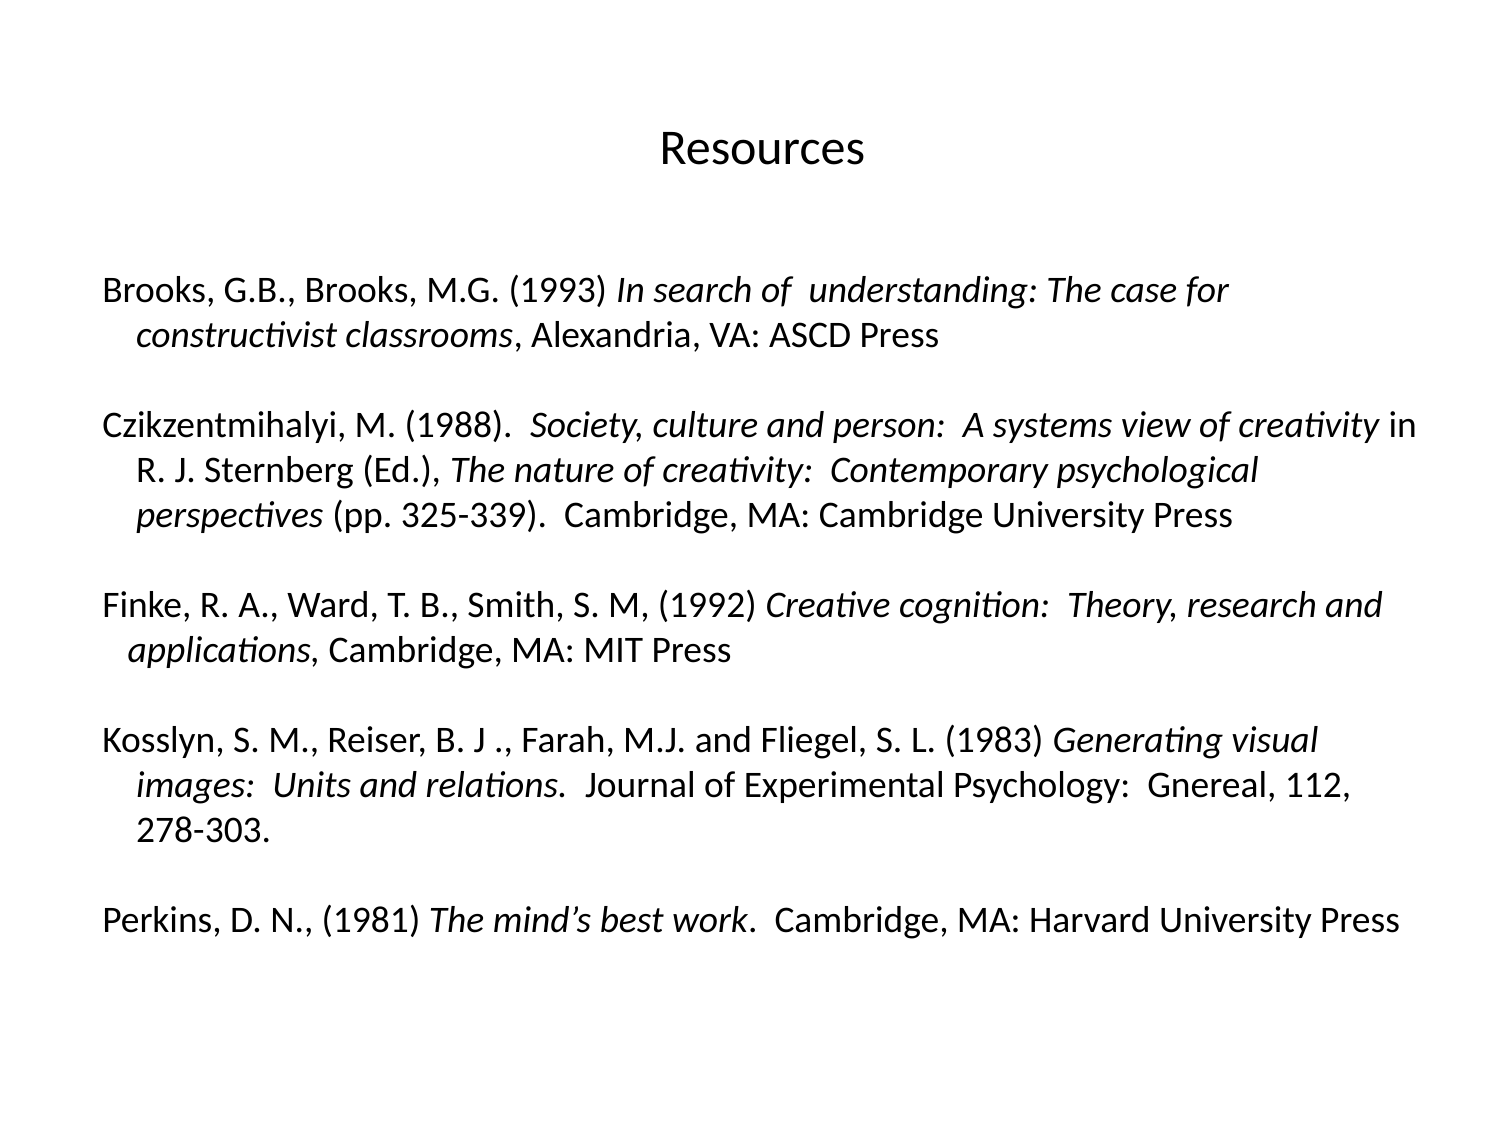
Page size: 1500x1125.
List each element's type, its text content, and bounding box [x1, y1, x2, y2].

text_box Resources Brooks, G.B., Brooks, M.G. (1993) In search of understanding: The case for constructivist classrooms, Alexandria, VA: ASCD Press Czikzentmihalyi, M. (1988). Society, culture and person: A systems view of creativity in R. J. Sternberg (Ed.), The nature of creativity: Contemporary psychological perspectives (pp. 325-339). Cambridge, MA: Cambridge University Press Finke, R. A., Ward, T. B., Smith, S. M, (1992) Creative cognition: Theory, research and applications, Cambridge, MA: MIT Press Kosslyn, S. M., Reiser, B. J ., Farah, M.J. and Fliegel, S. L. (1983) Generating visual images: Units and relations. Journal of Experimental Psychology: Gnereal, 112, 278-303. Perkins, D. N., (1981) The mind’s best work. Cambridge, MA: Harvard University Press [87, 62, 1438, 1083]
